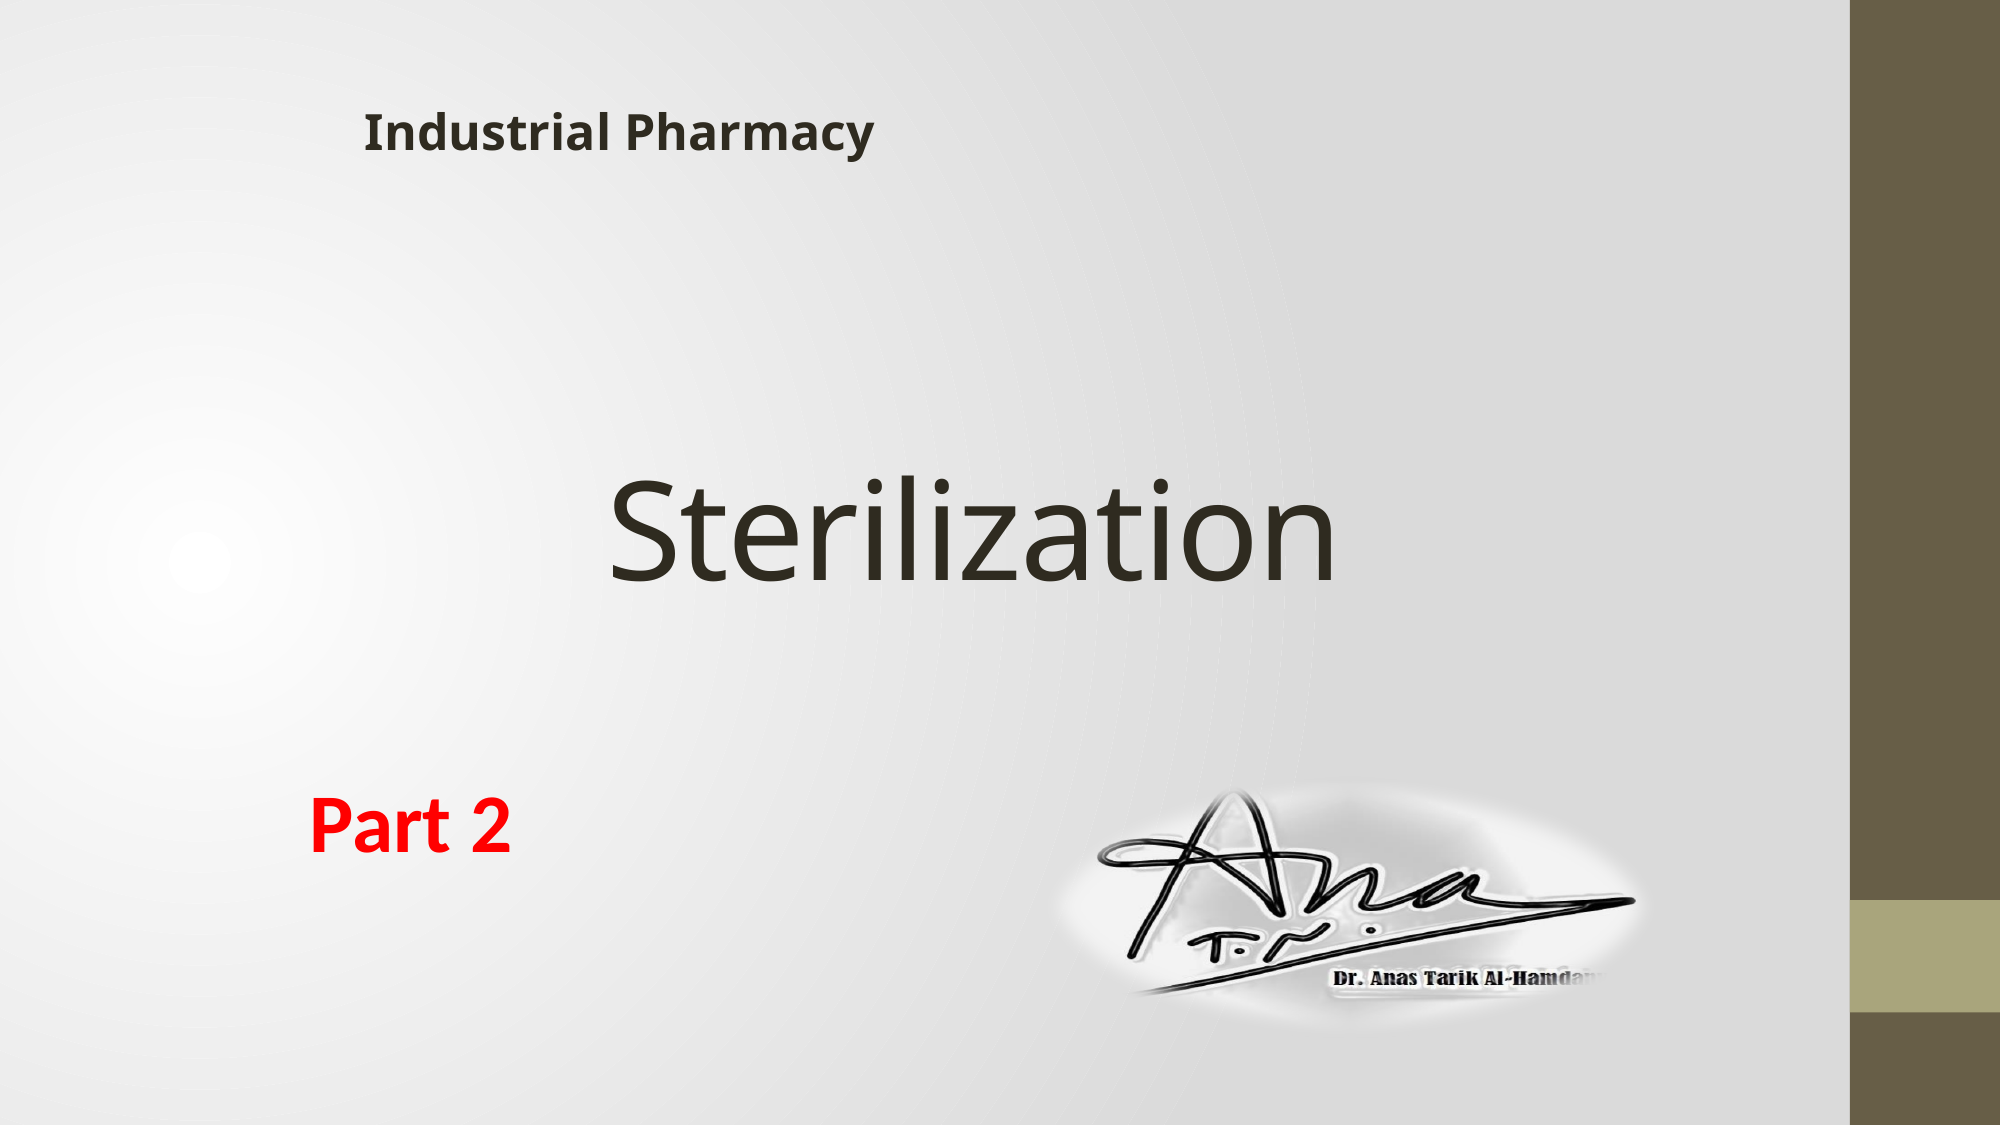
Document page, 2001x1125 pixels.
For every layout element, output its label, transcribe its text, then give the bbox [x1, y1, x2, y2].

title Sterilization [150, 312, 1800, 738]
subtitle Part 2 [92, 731, 730, 907]
text_box Industrial Pharmacy [349, 92, 950, 168]
picture [1036, 774, 1663, 1038]
